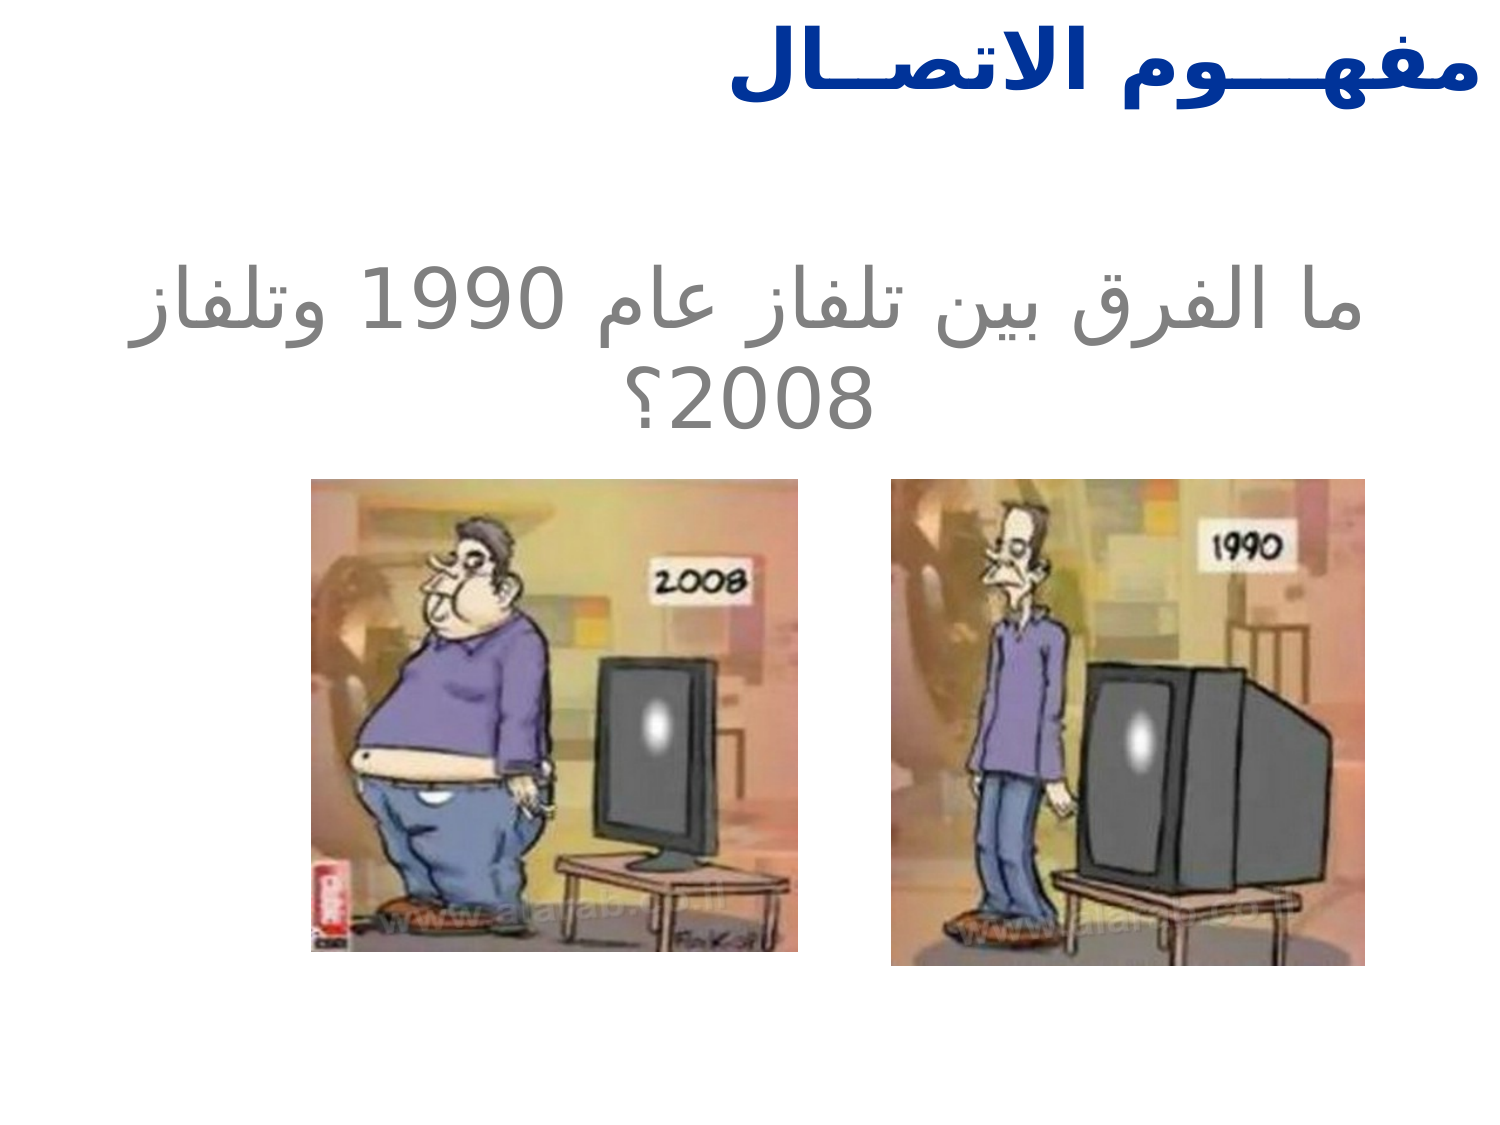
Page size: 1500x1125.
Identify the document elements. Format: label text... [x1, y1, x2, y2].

title ما الفرق بين تلفاز عام 1990 وتلفاز 2008؟ [93, 257, 1407, 433]
text_box مفهـــوم الاتصــال [0, 54, 1500, 168]
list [891, 479, 1365, 966]
picture [311, 479, 798, 952]
